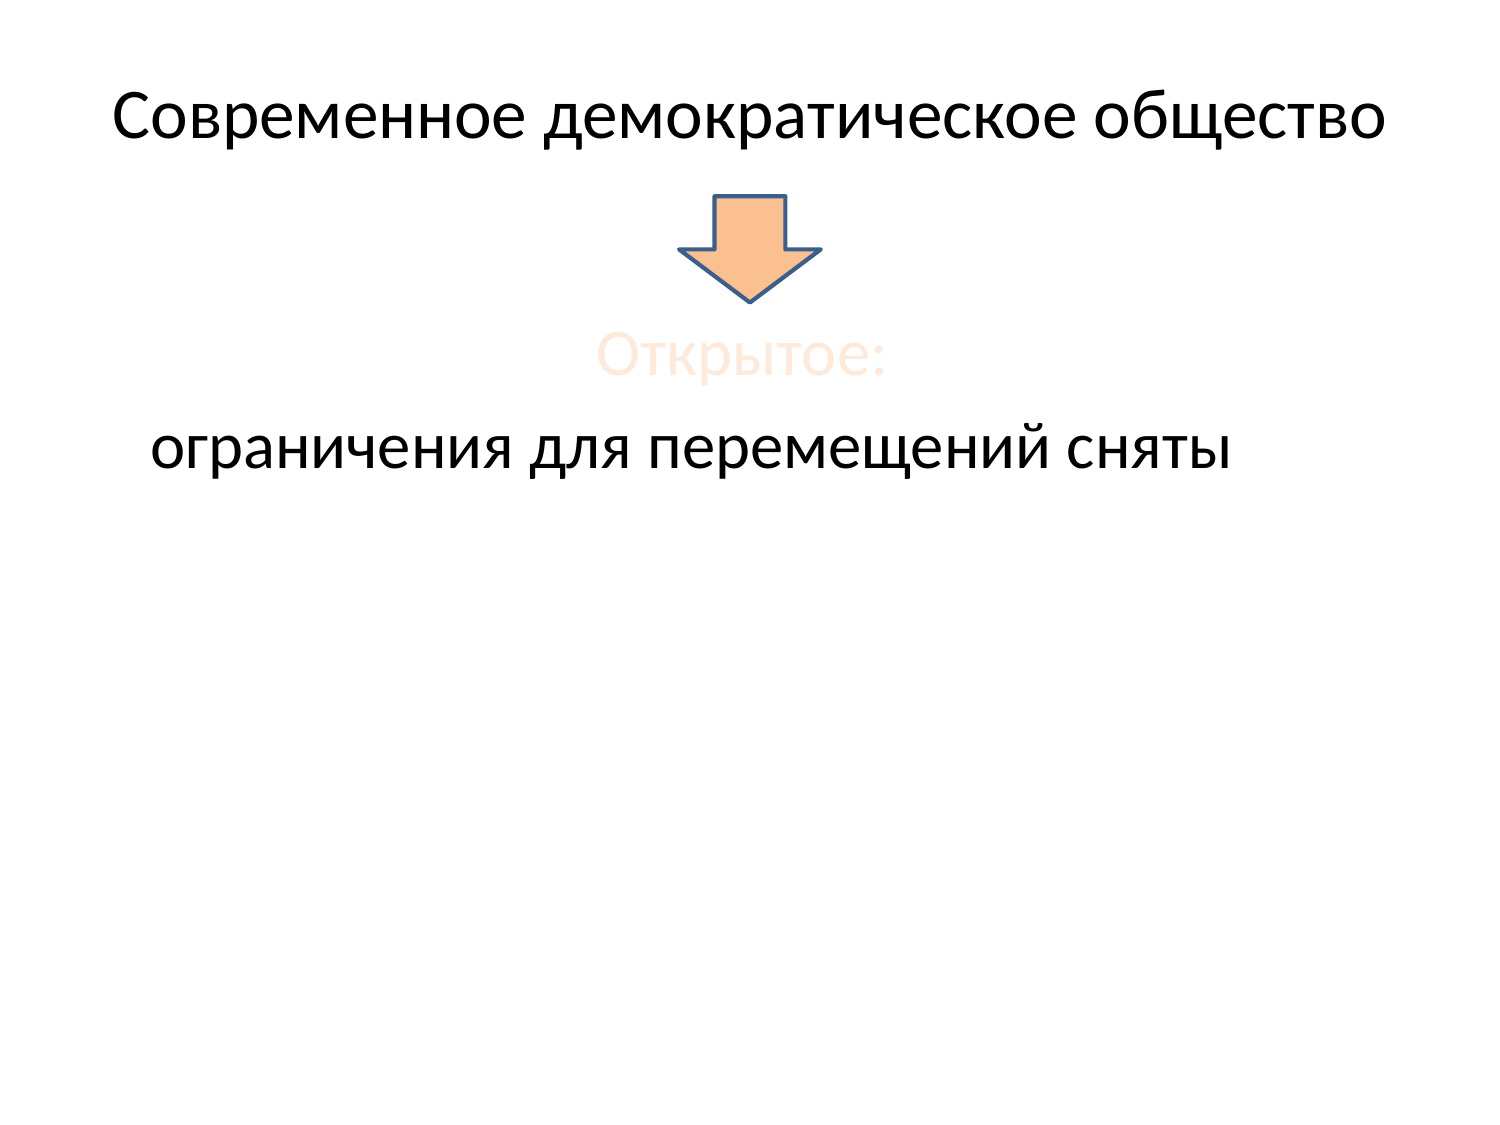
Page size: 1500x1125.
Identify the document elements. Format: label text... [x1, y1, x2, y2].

title Современное демократическое общество [75, 45, 1425, 197]
text_box [677, 194, 823, 305]
list Открытое: ограничения для перемещений сняты [75, 208, 1425, 1005]
